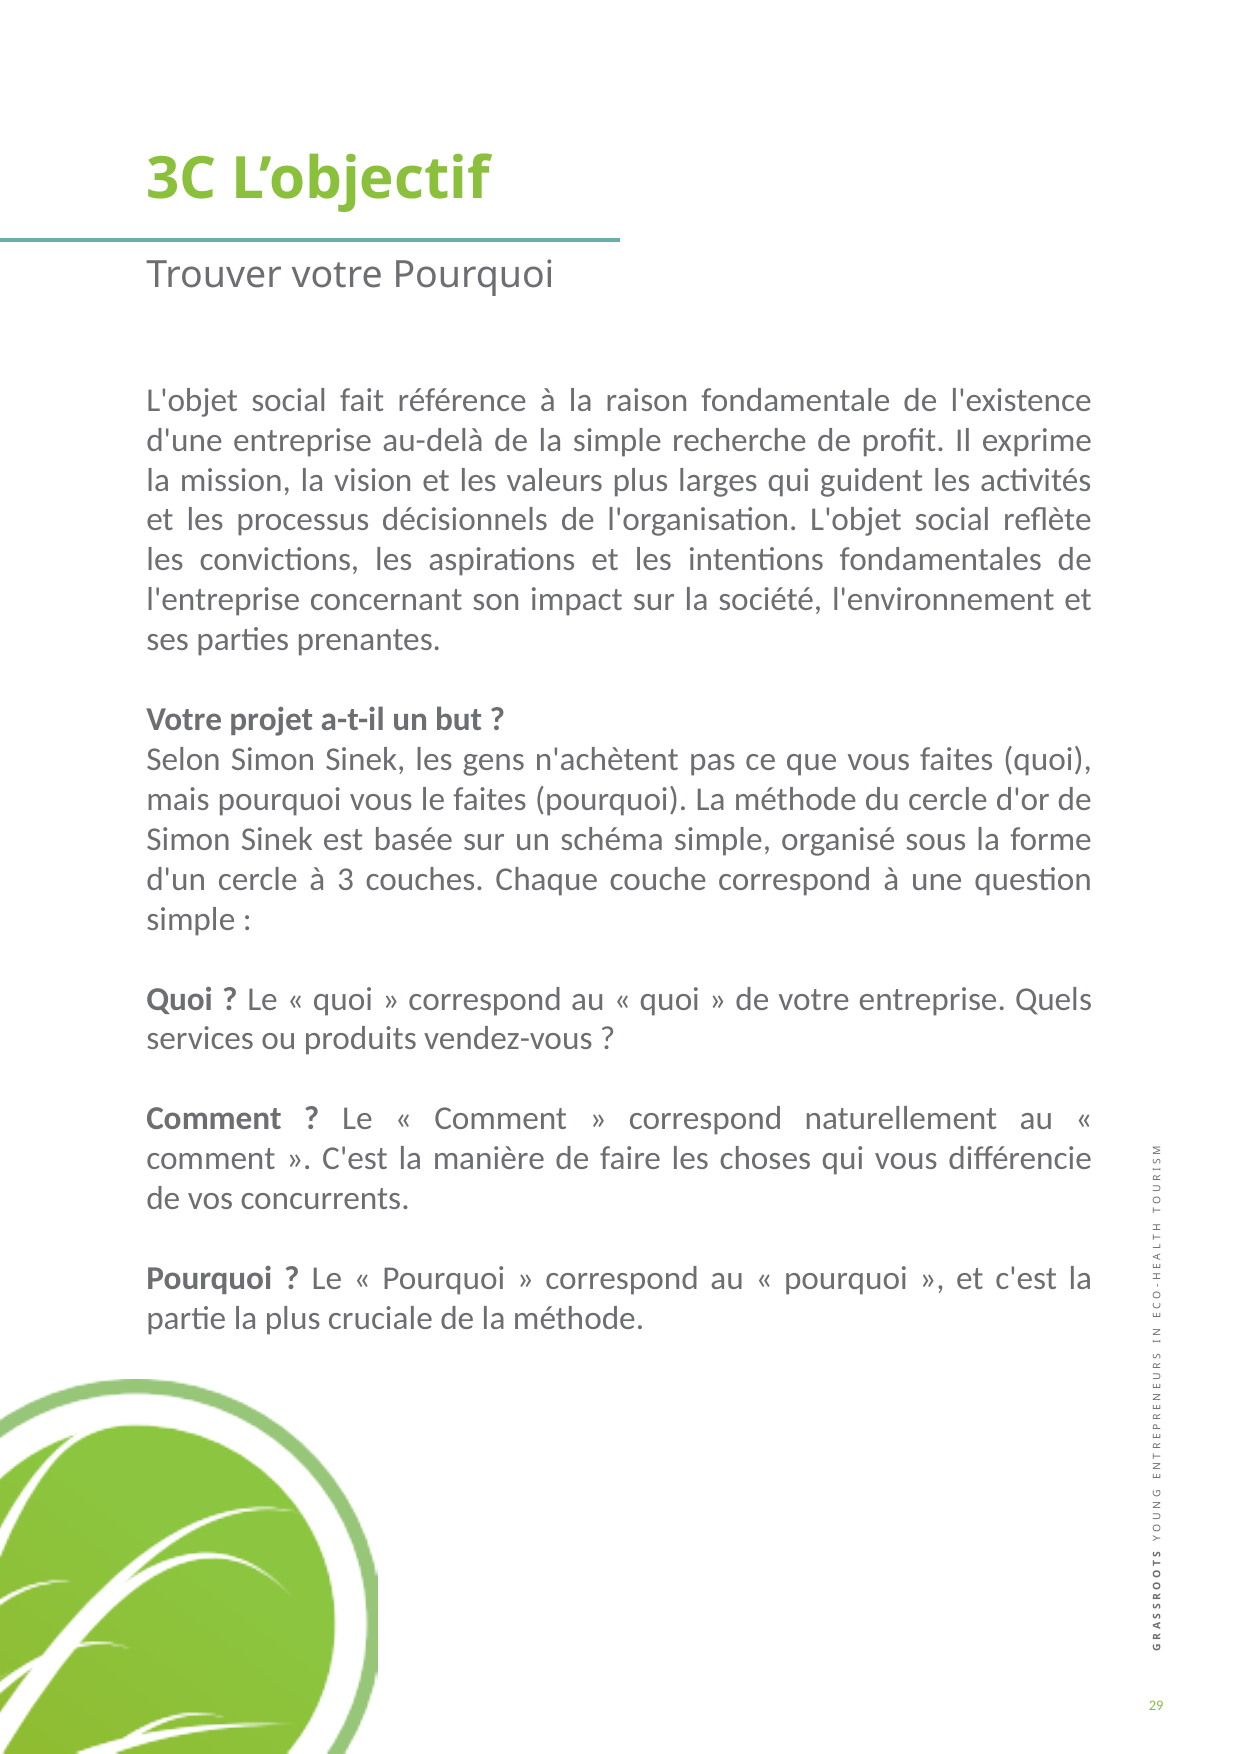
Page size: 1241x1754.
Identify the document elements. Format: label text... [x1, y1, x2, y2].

list L'objet social fait référence à la raison fondamentale de l'existence d'une entreprise au-delà de la simple recherche de profit. Il exprime la mission, la vision et les valeurs plus larges qui guident les activités et les processus décisionnels de l'organisation. L'objet social reflète les convictions, les aspirations et les intentions fondamentales de l'entreprise concernant son impact sur la société, l'environnement et ses parties prenantes. Votre projet a-t-il un but ? Selon Simon Sinek, les gens n'achètent pas ce que vous faites (quoi), mais pourquoi vous le faites (pourquoi). La méthode du cercle d'or de Simon Sinek est basée sur un schéma simple, organisé sous la forme d'un cercle à 3 couches. Chaque couche correspond à une question simple : Quoi ? Le « quoi » correspond au « quoi » de votre entreprise. Quels services ou produits vendez-vous ? Comment ? Le « Comment » correspond naturellement au « comment ». C'est la manière de faire les choses qui vous différencie de vos concurrents. Pourquoi ? Le « Pourquoi » correspond au « pourquoi », et c'est la partie la plus cruciale de la méthode. [131, 371, 1109, 1585]
slide_number 29 [1125, 1666, 1187, 1743]
list Trouver votre Pourquoi [131, 242, 1109, 371]
text_box [320, 615, 351, 664]
list 3C L’objectif [131, 132, 1109, 242]
